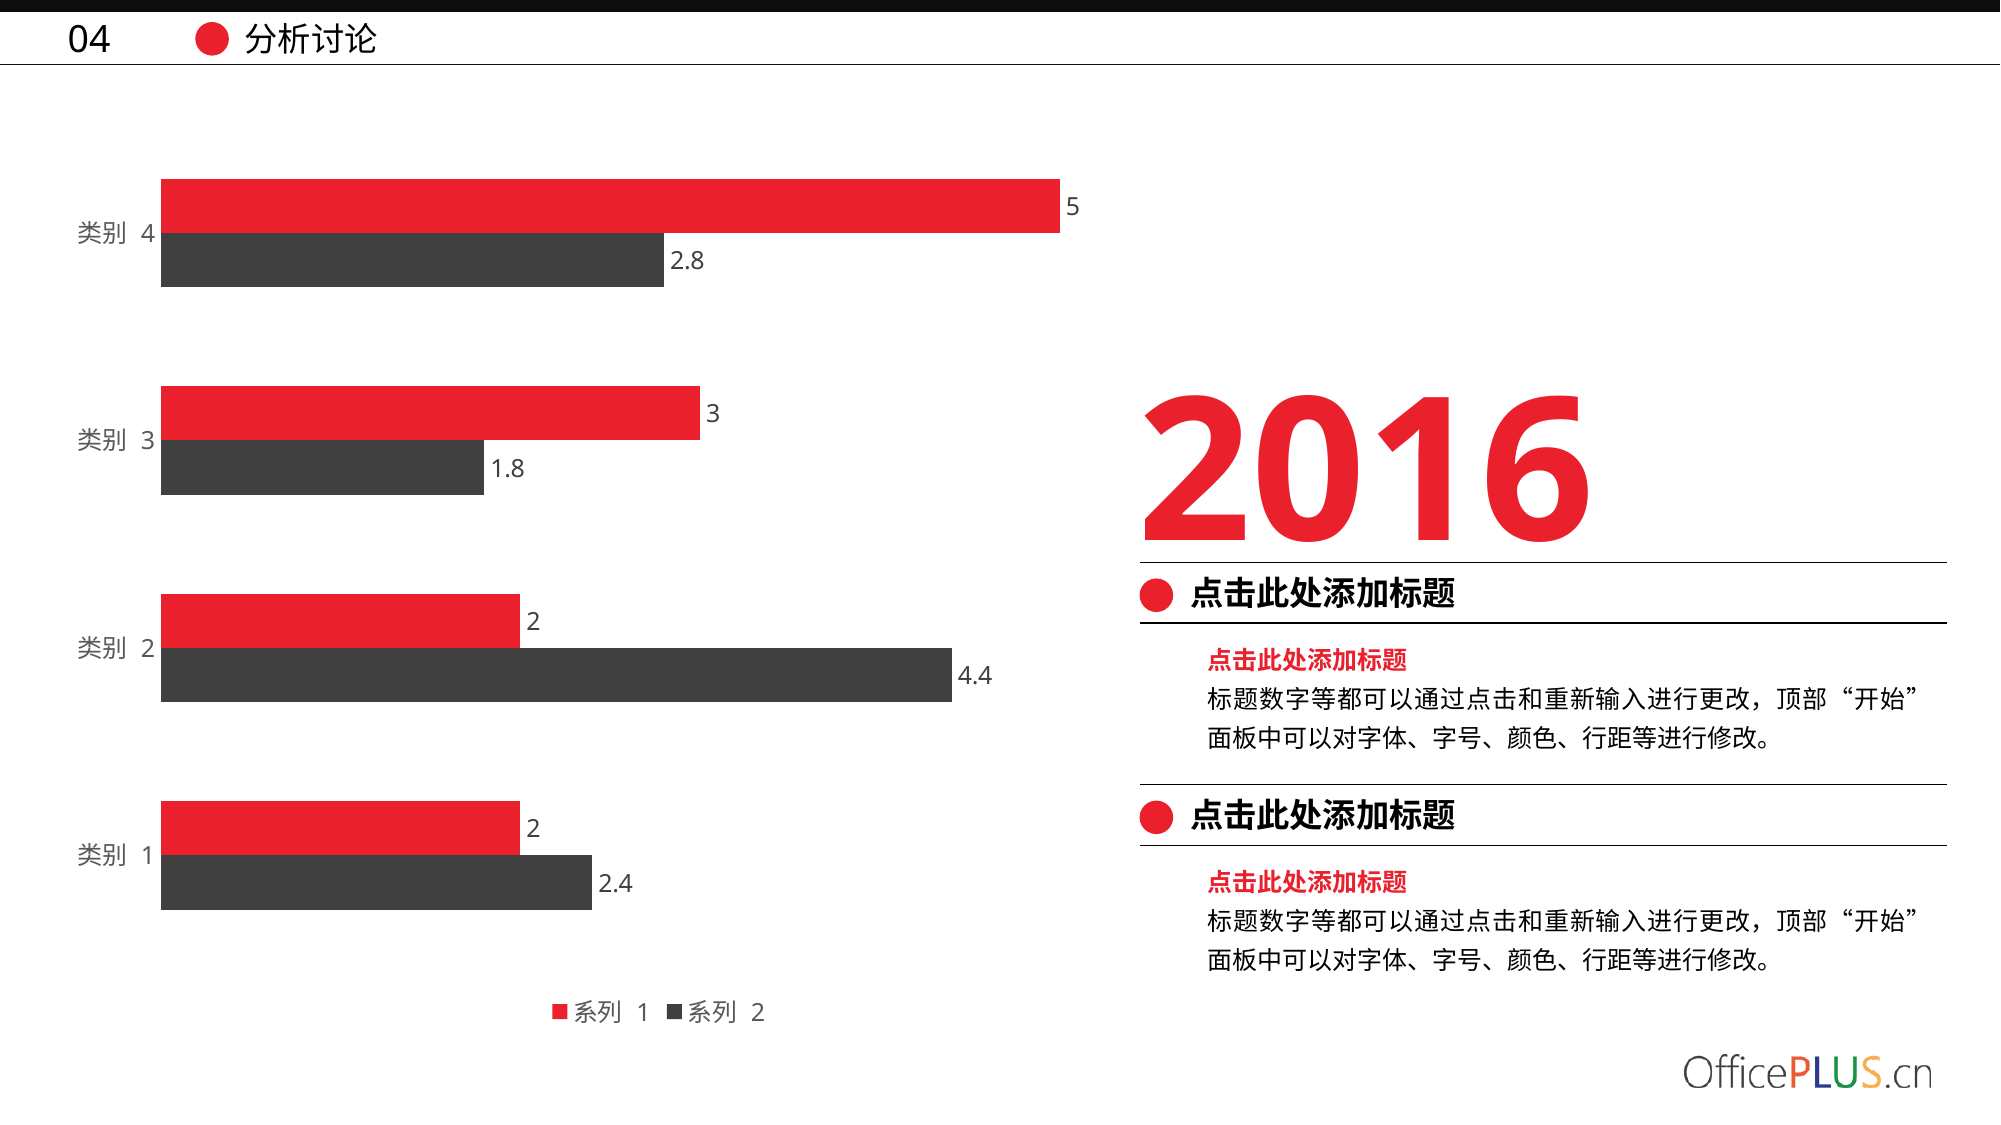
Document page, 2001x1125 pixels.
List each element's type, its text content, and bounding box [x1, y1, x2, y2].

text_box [1139, 784, 1947, 984]
picture [1684, 1054, 1931, 1088]
chart [53, 110, 1264, 1035]
text_box 04 [52, 7, 126, 67]
text_box 分析讨论 [229, 10, 393, 66]
text_box [194, 20, 230, 57]
text_box 2016 [1264, 333, 1634, 562]
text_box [1139, 562, 1947, 762]
